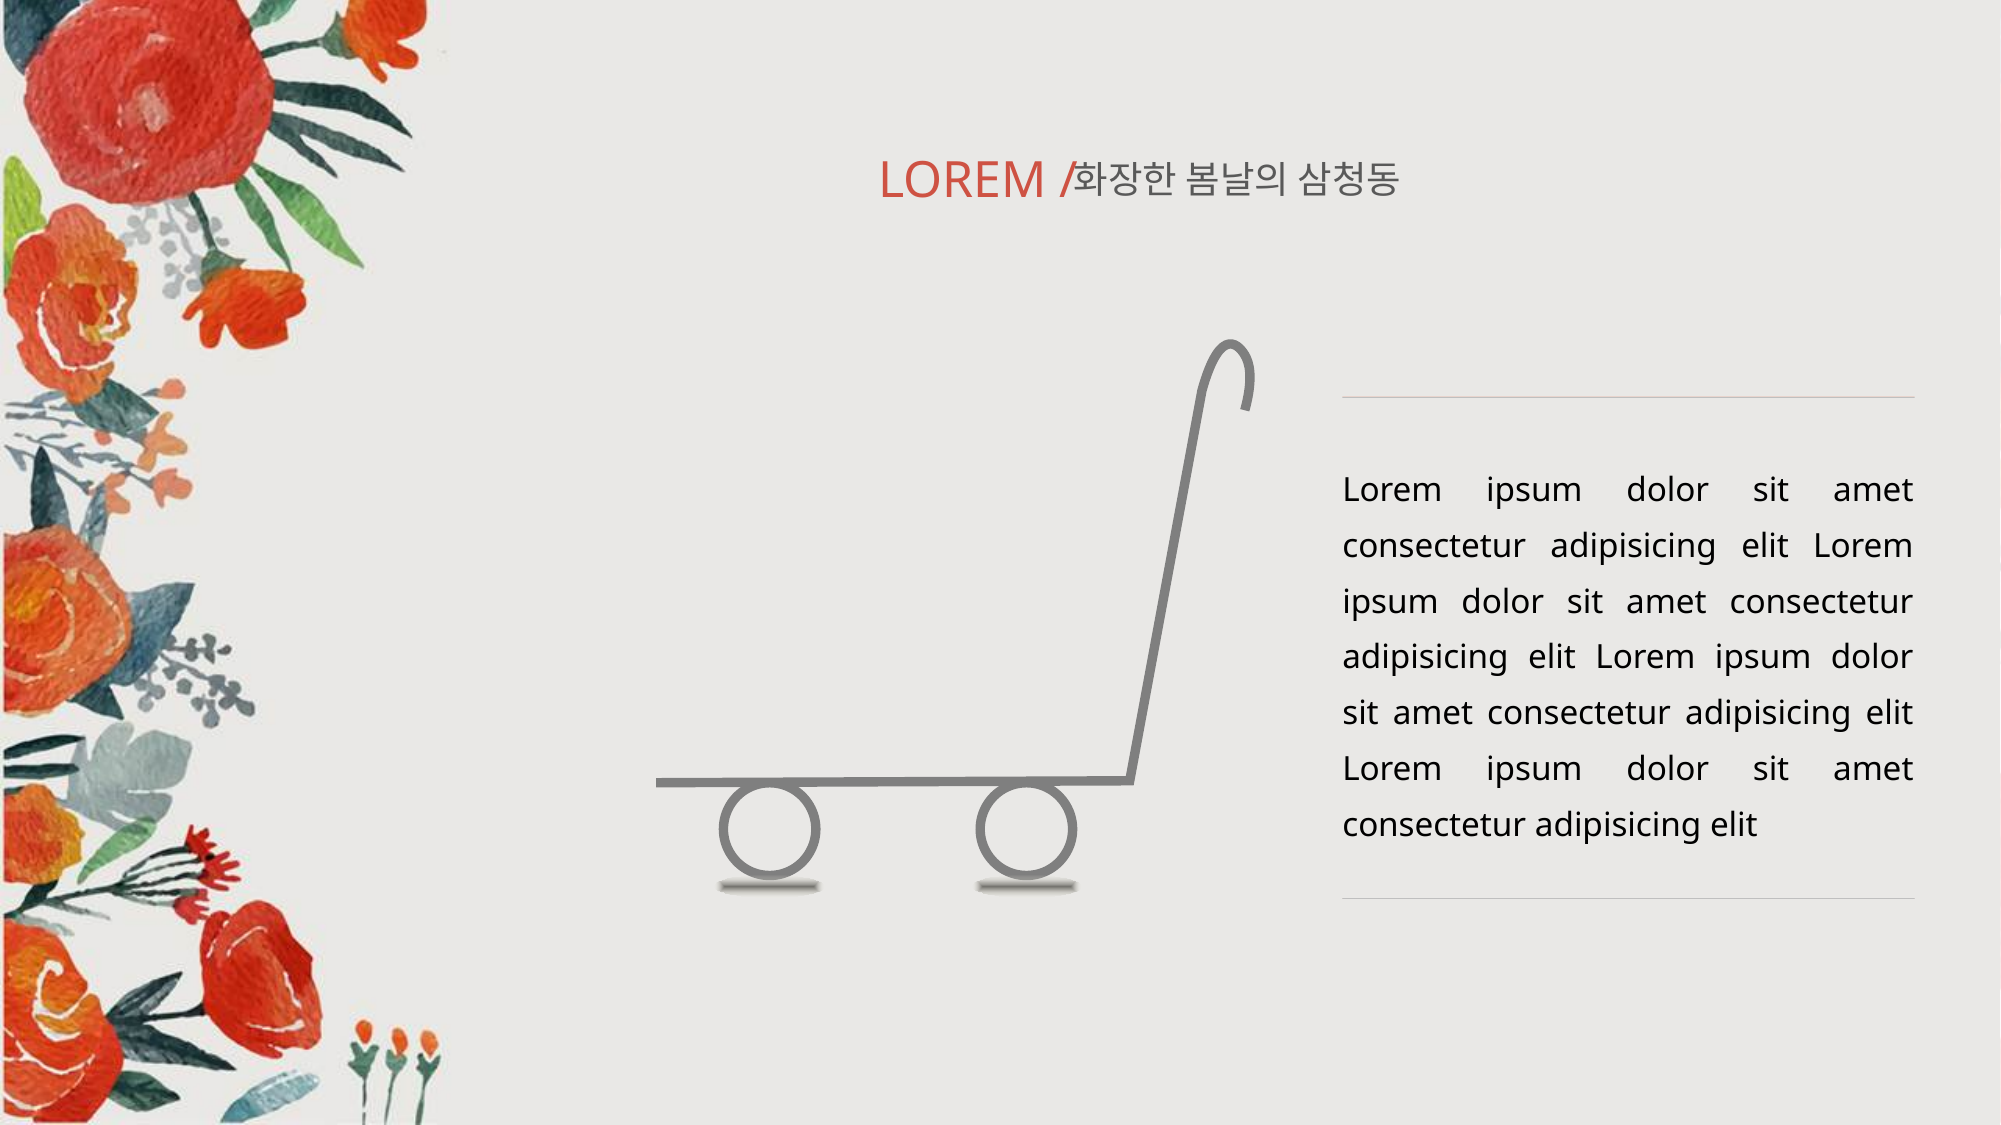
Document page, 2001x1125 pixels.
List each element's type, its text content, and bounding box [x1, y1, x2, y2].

text_box 화장한 봄날의 삼청동 [1059, 149, 1512, 209]
text_box [971, 875, 1082, 898]
text_box [713, 875, 825, 898]
text_box [656, 344, 1250, 783]
text_box LOREM / [863, 139, 1156, 215]
picture [0, 0, 2001, 1125]
text_box [723, 782, 816, 875]
text_box [980, 782, 1073, 875]
